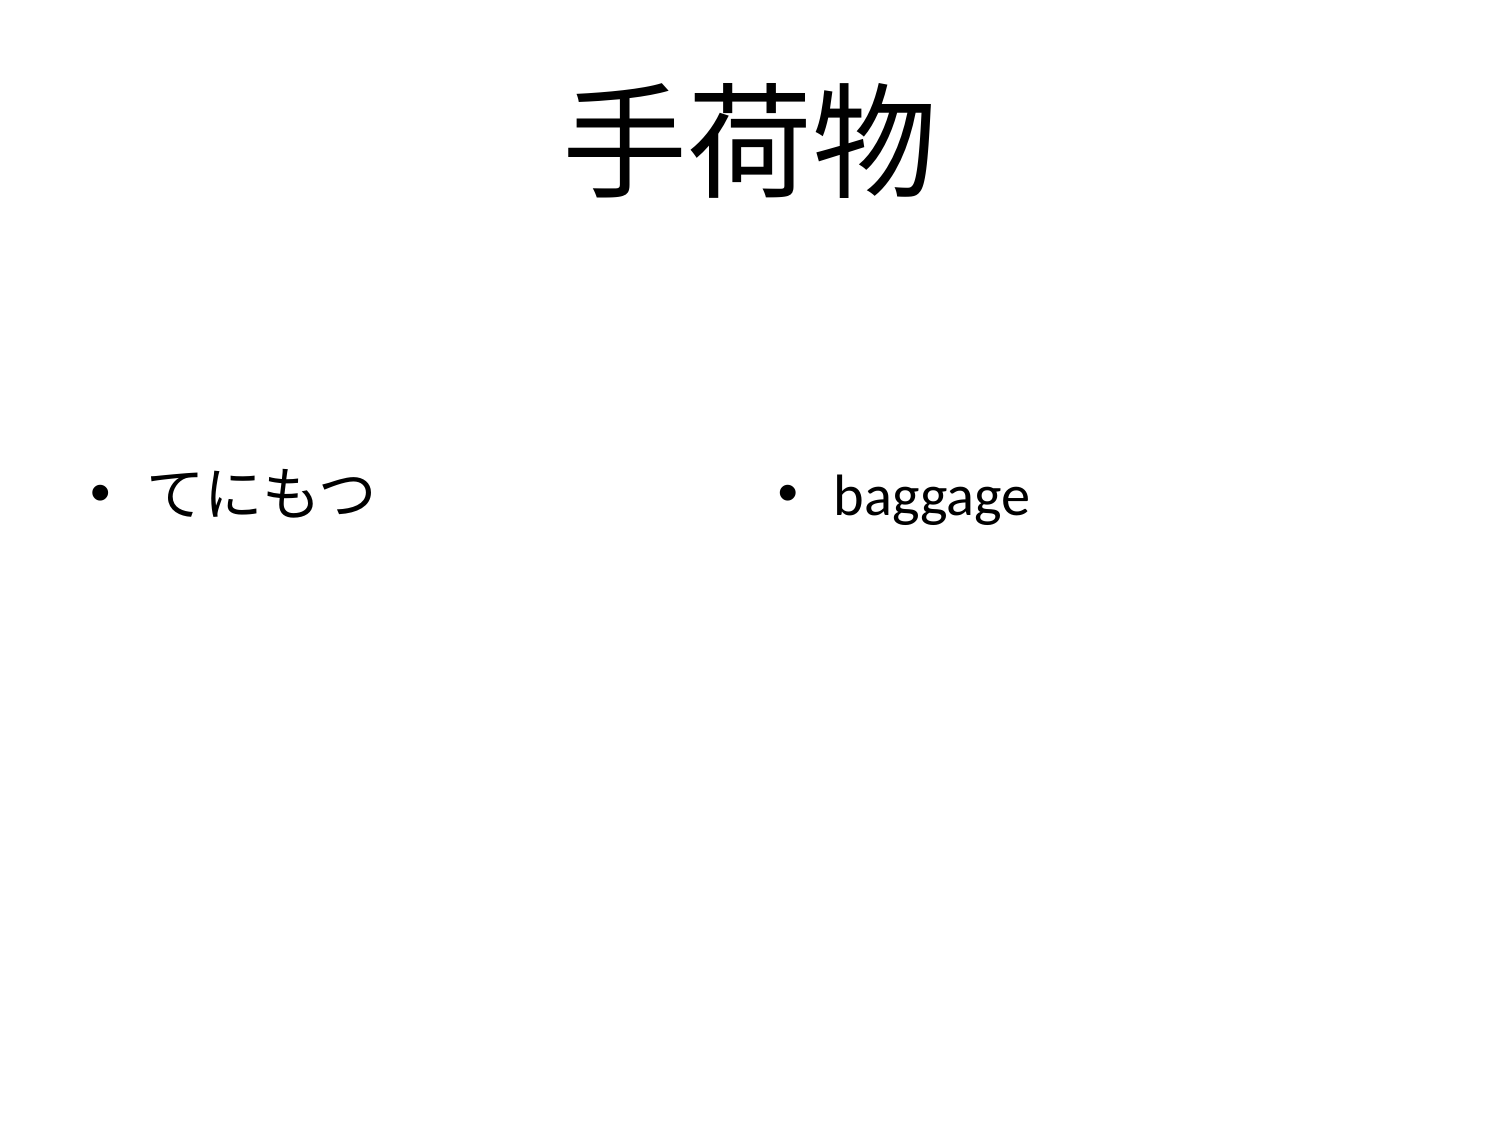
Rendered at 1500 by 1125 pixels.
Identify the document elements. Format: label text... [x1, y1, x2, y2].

list baggage [762, 449, 1426, 1006]
title 手荷物 [74, 44, 1426, 233]
list てにもつ [74, 449, 738, 1006]
